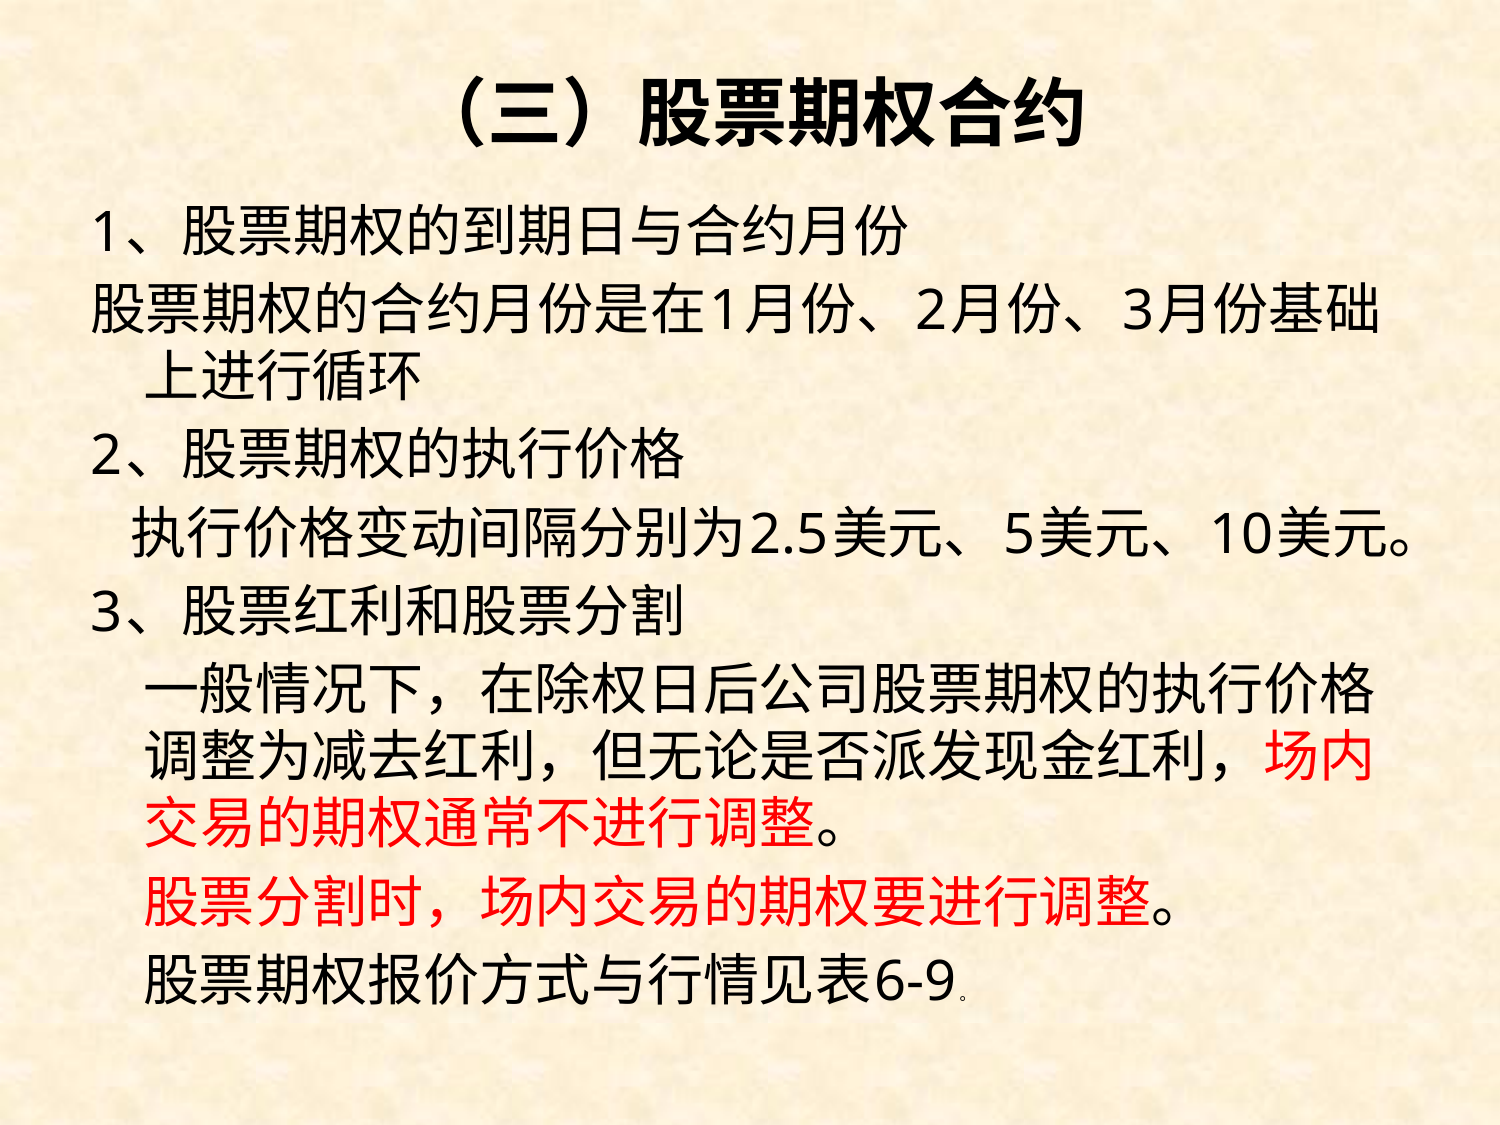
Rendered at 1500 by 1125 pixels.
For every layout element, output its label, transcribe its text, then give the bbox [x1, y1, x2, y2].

title （三）股票期权合约 [75, 45, 1425, 176]
list 1、股票期权的到期日与合约月份 股票期权的合约月份是在1月份、2月份、3月份基础上进行循环 2、股票期权的执行价格 执行价格变动间隔分别为2.5美元、5美元、10美元。 3、股票红利和股票分割 一般情况下，在除权日后公司股票期权的执行价格调整为减去红利，但无论是否派发现金红利，场内交易的期权通常不进行调整。 股票分割时，场内交易的期权要进行调整。 股票期权报价方式与行情见表6-9。 [75, 187, 1442, 1055]
picture [0, 0, 1500, 1125]
